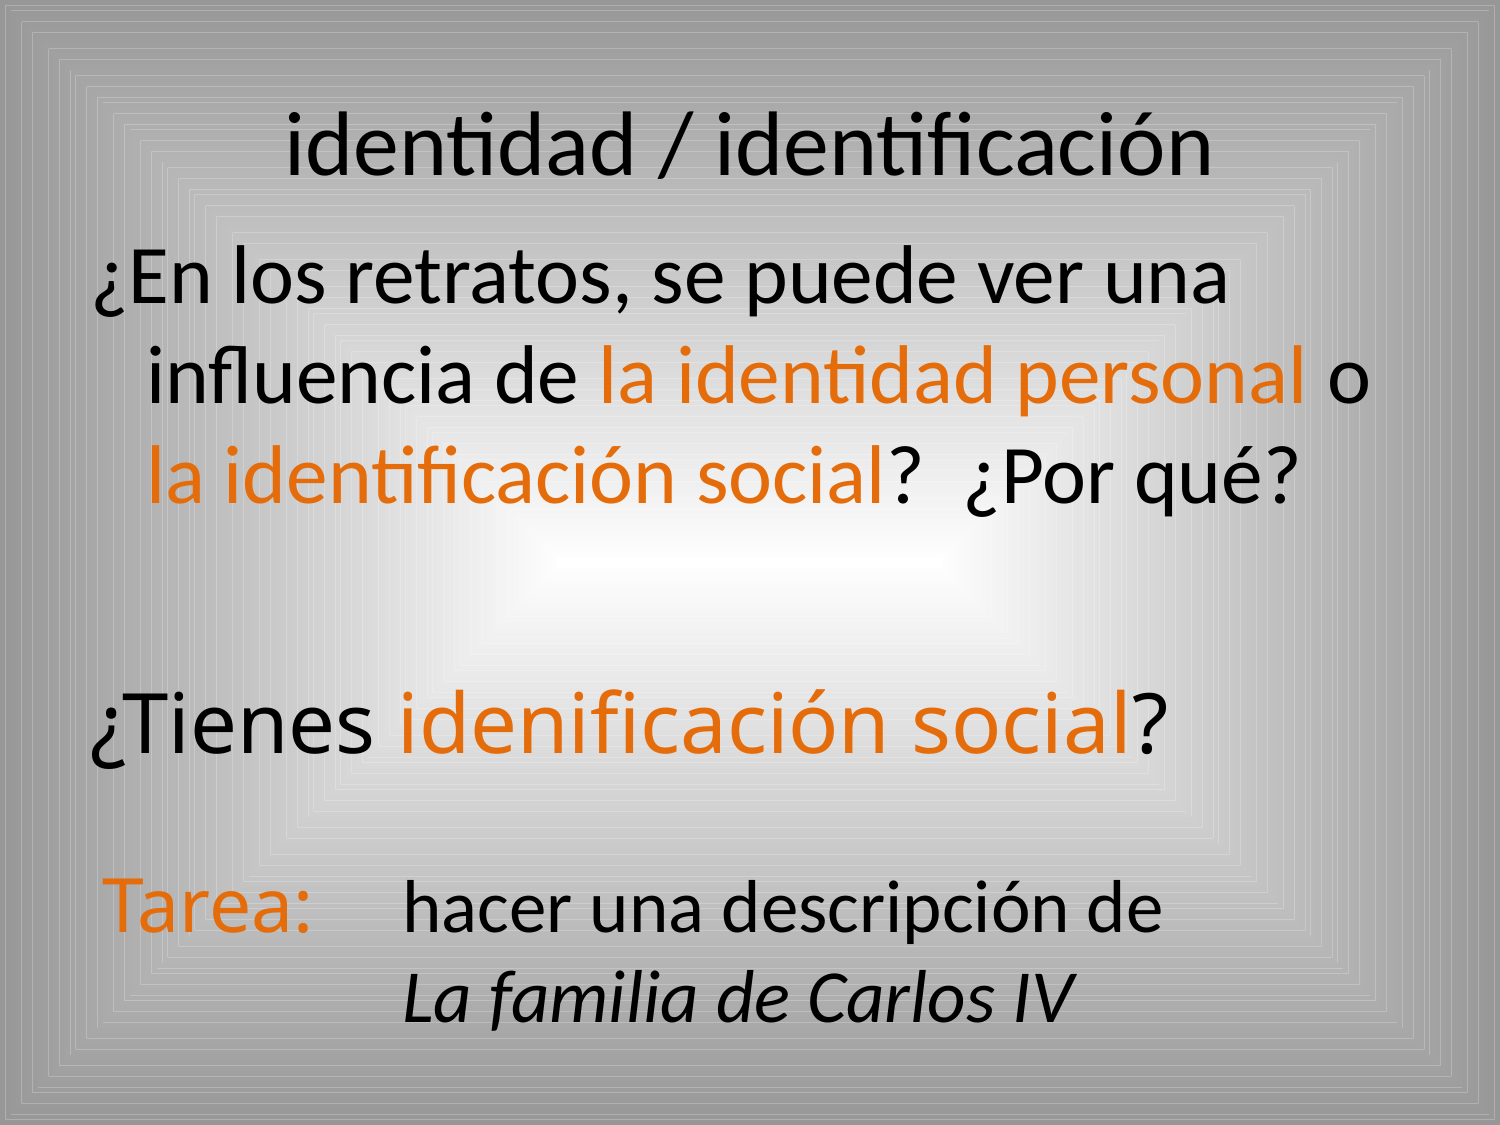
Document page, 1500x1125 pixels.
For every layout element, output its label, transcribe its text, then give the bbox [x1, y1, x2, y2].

list ¿En los retratos, se puede ver una influencia de la identidad personal o la identificación social? ¿Por qué? [75, 212, 1425, 613]
text_box ¿Tienes idenificación social? [75, 662, 1375, 813]
text_box Tarea: hacer una descripción de La familia de Carlos IV [87, 849, 1438, 1045]
title identidad / identificación [75, 45, 1425, 212]
